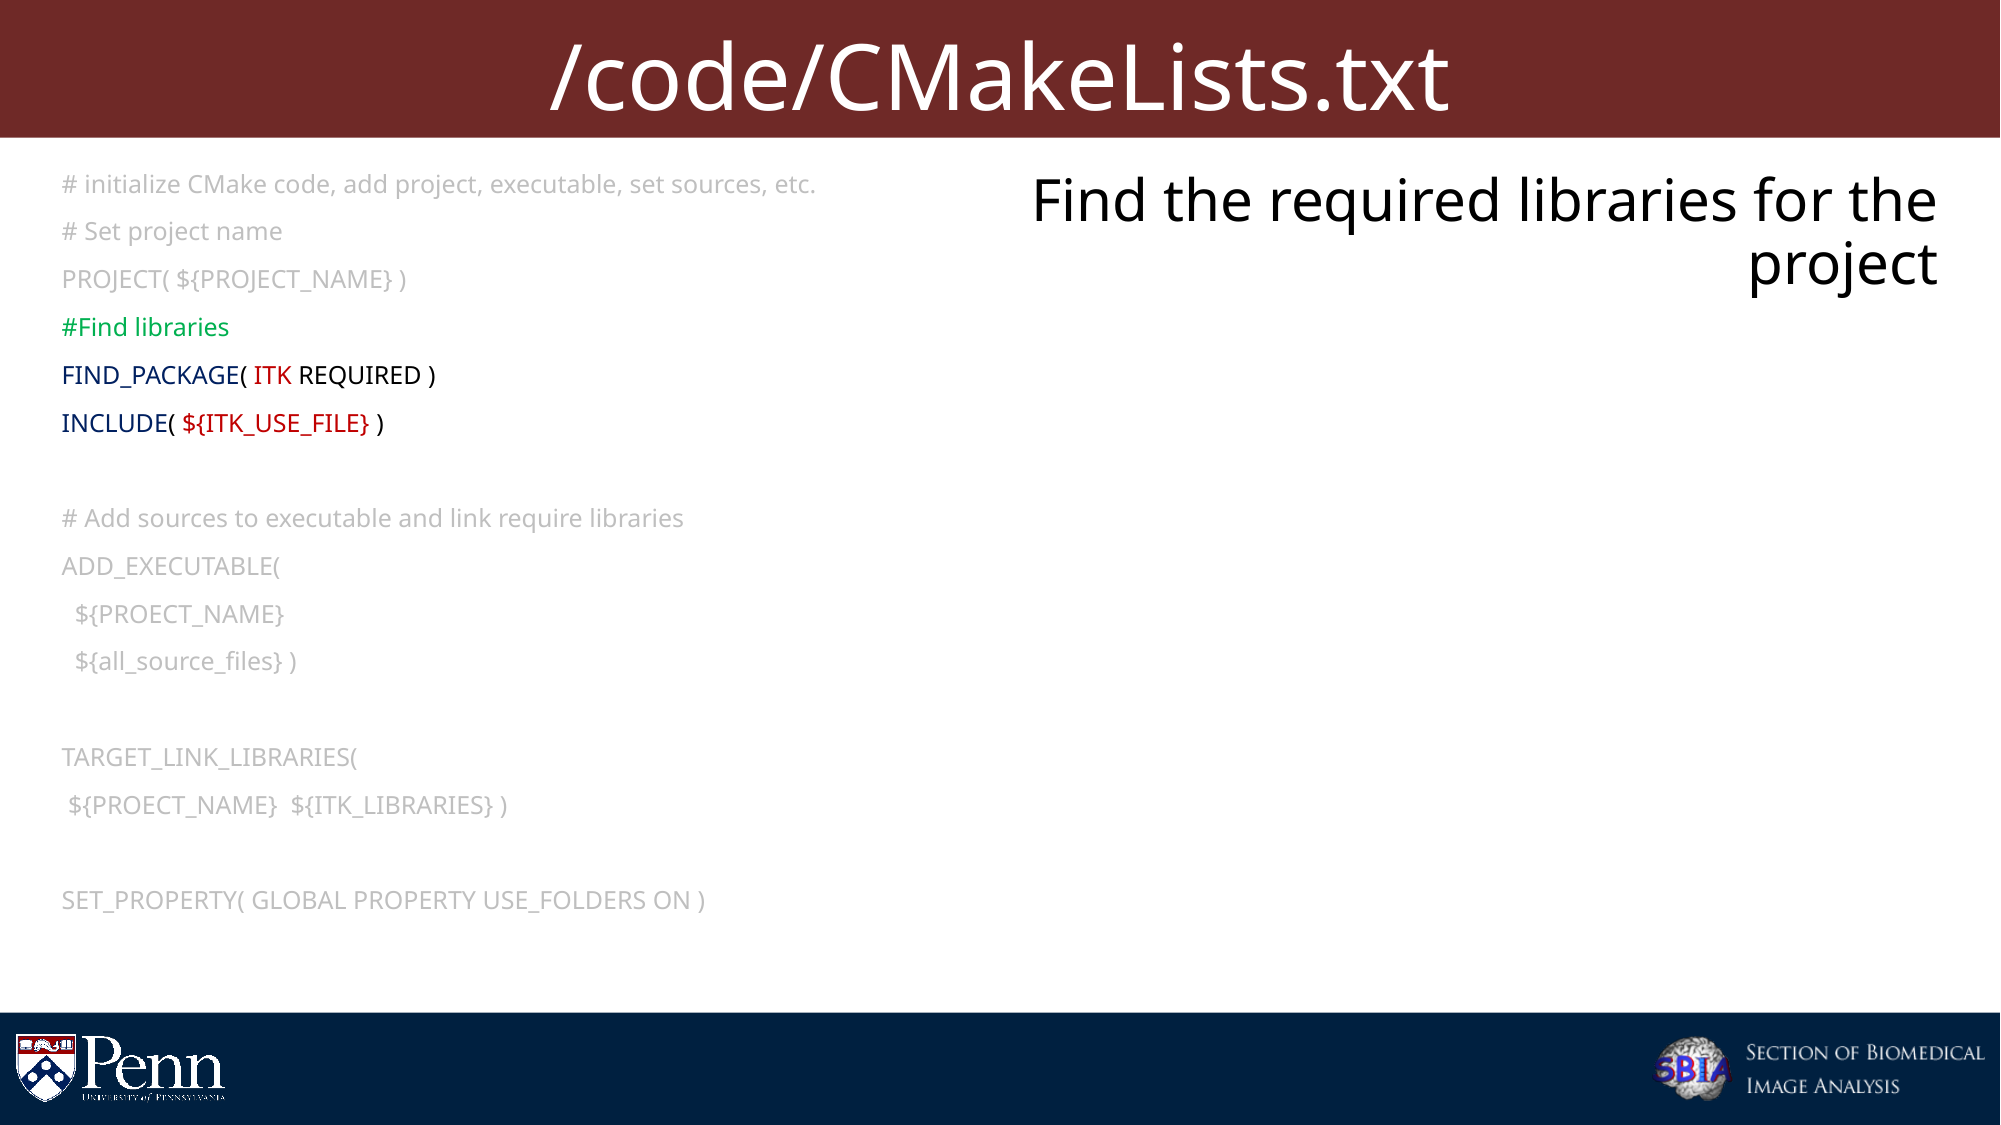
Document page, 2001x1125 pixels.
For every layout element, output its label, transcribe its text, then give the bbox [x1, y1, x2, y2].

list Find the required libraries for the project [1012, 164, 1954, 987]
list # initialize CMake code, add project, executable, set sources, etc. # Set project name PROJECT( ${PROJECT_NAME} ) #Find libraries FIND_PACKAGE( ITK REQUIRED ) INCLUDE( ${ITK_USE_FILE} ) # Add sources to executable and link require libraries ADD_EXECUTABLE( ${PROECT_NAME} ${all_source_files} ) TARGET_LINK_LIBRARIES( ${PROECT_NAME} ${ITK_LIBRARIES} ) SET_PROPERTY( GLOBAL PROPERTY USE_FOLDERS ON ) [46, 164, 985, 987]
picture [16, 1034, 225, 1103]
title /code/CMakeLists.txt [46, 0, 1954, 138]
picture [1652, 1035, 1985, 1102]
